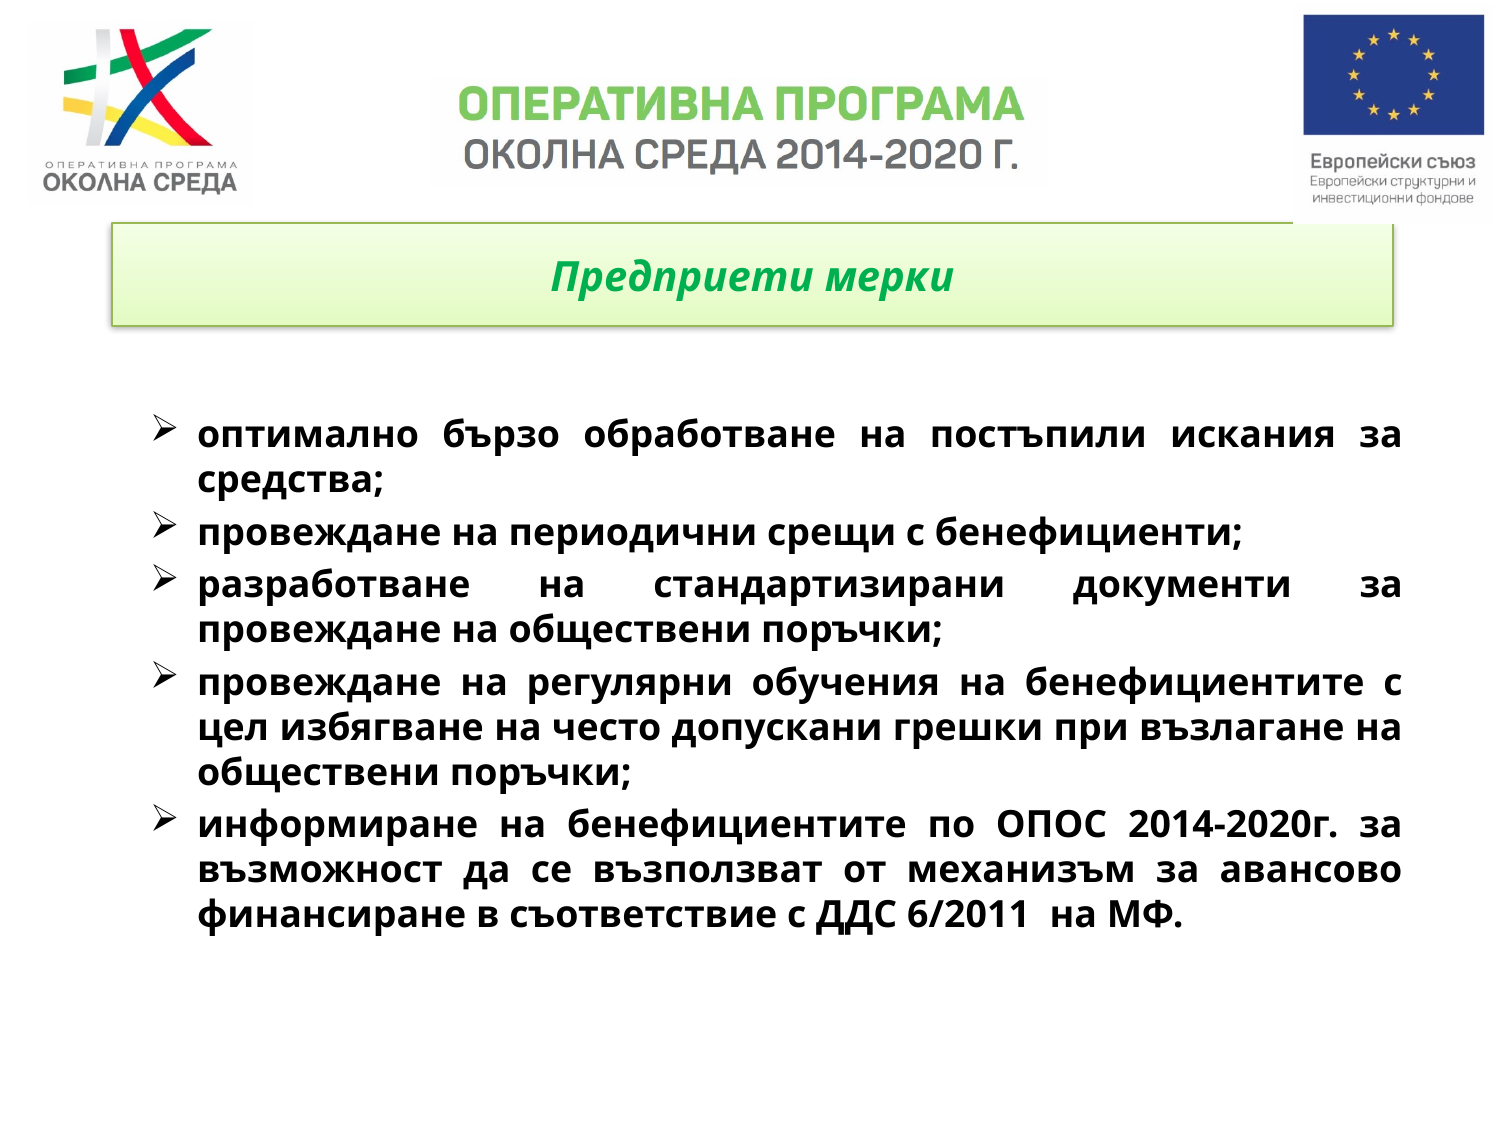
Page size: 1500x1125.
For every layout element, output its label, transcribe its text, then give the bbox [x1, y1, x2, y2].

picture [1293, 3, 1493, 224]
picture [28, 21, 254, 206]
picture [429, 77, 1049, 186]
title Предприети мерки [111, 222, 1394, 327]
list оптимално бързо обработване на постъпили искания за средства; провеждане на периодични срещи с бенефициенти; разработване на стандартизирани документи за провеждане на обществени поръчки; провеждане на регулярни обучения на бенефициентите с цел избягване на често допускани грешки при възлагане на обществени поръчки; информиране на бенефициентите по ОПОС 2014-2020г. за възможност да се възползват от механизъм за авансово финансиране в съответствие с ДДС 6/2011 на МФ. [60, 349, 1419, 988]
